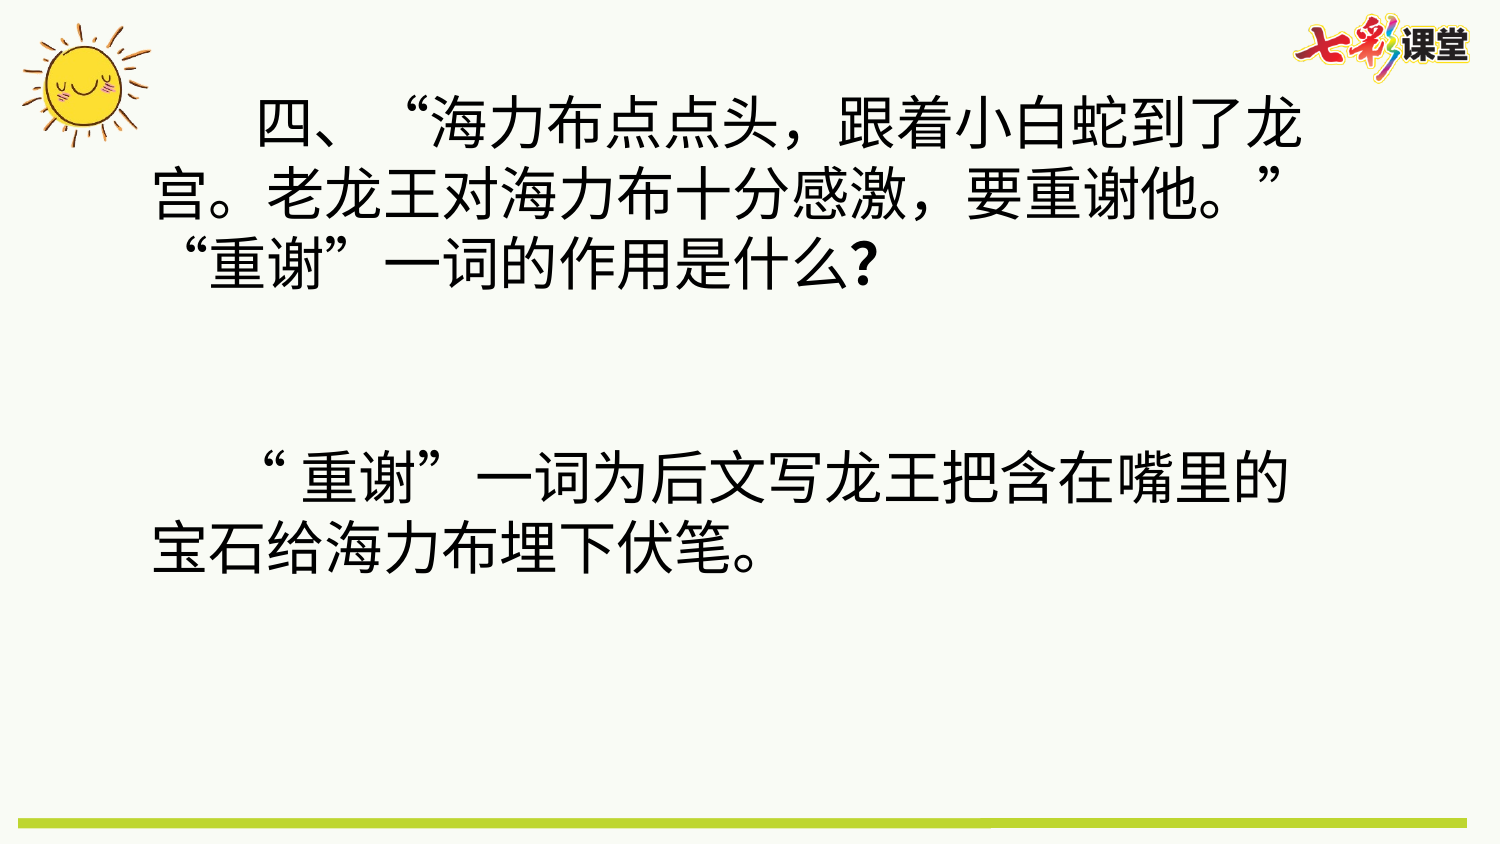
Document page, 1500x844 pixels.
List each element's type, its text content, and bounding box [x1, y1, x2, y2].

text_box 四、“海力布点点头，跟着小白蛇到了龙宫。老龙王对海力布十分感激，要重谢他。” “重谢”一词的作用是什么？ [135, 79, 1346, 304]
picture [0, 0, 173, 172]
text_box “重谢”一词为后文写龙王把含在嘴里的宝石给海力布埋下伏笔。 [135, 433, 1346, 589]
picture [1291, 9, 1472, 87]
picture [18, 771, 1467, 844]
